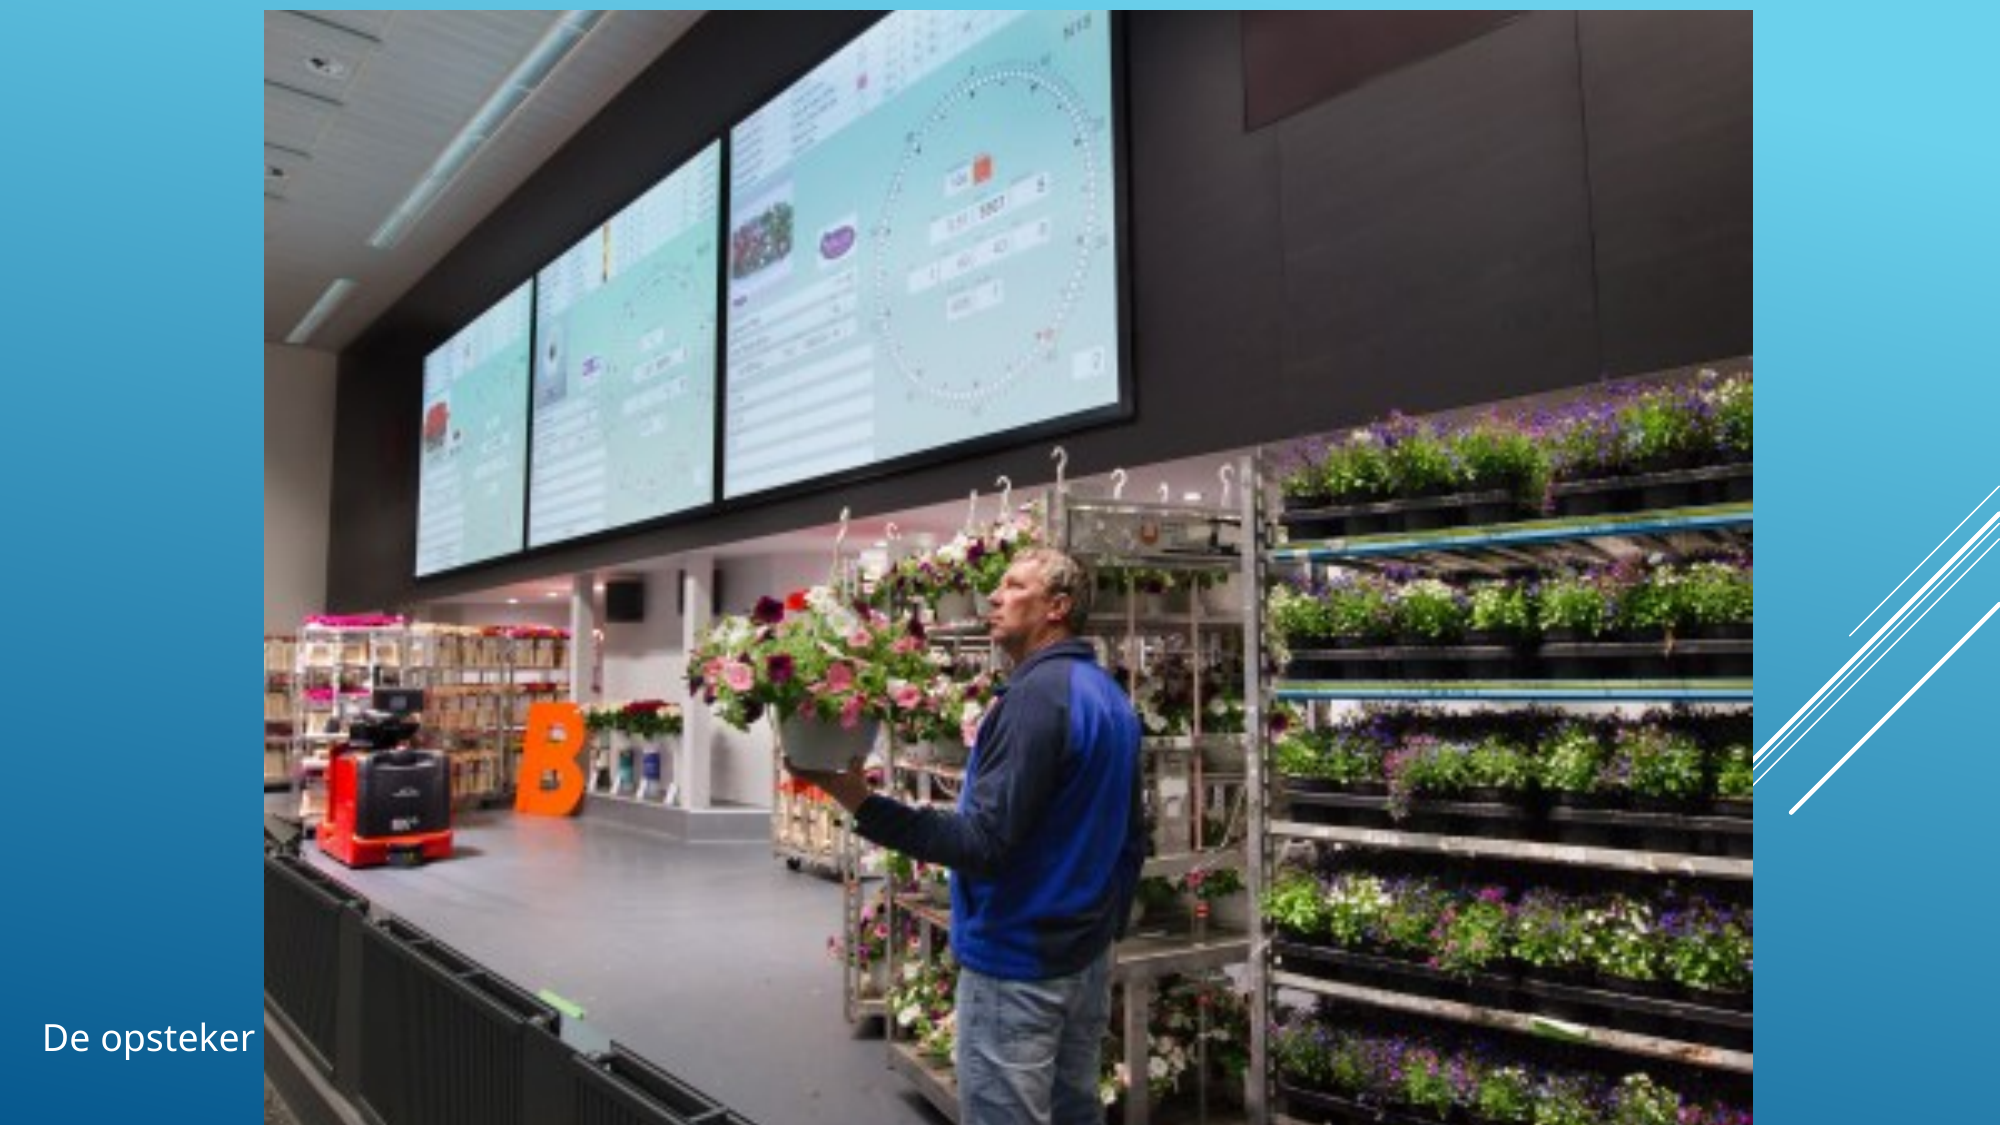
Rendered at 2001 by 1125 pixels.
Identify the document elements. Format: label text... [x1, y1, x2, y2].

picture [264, 10, 1753, 1125]
text_box De opsteker [27, 1006, 264, 1066]
